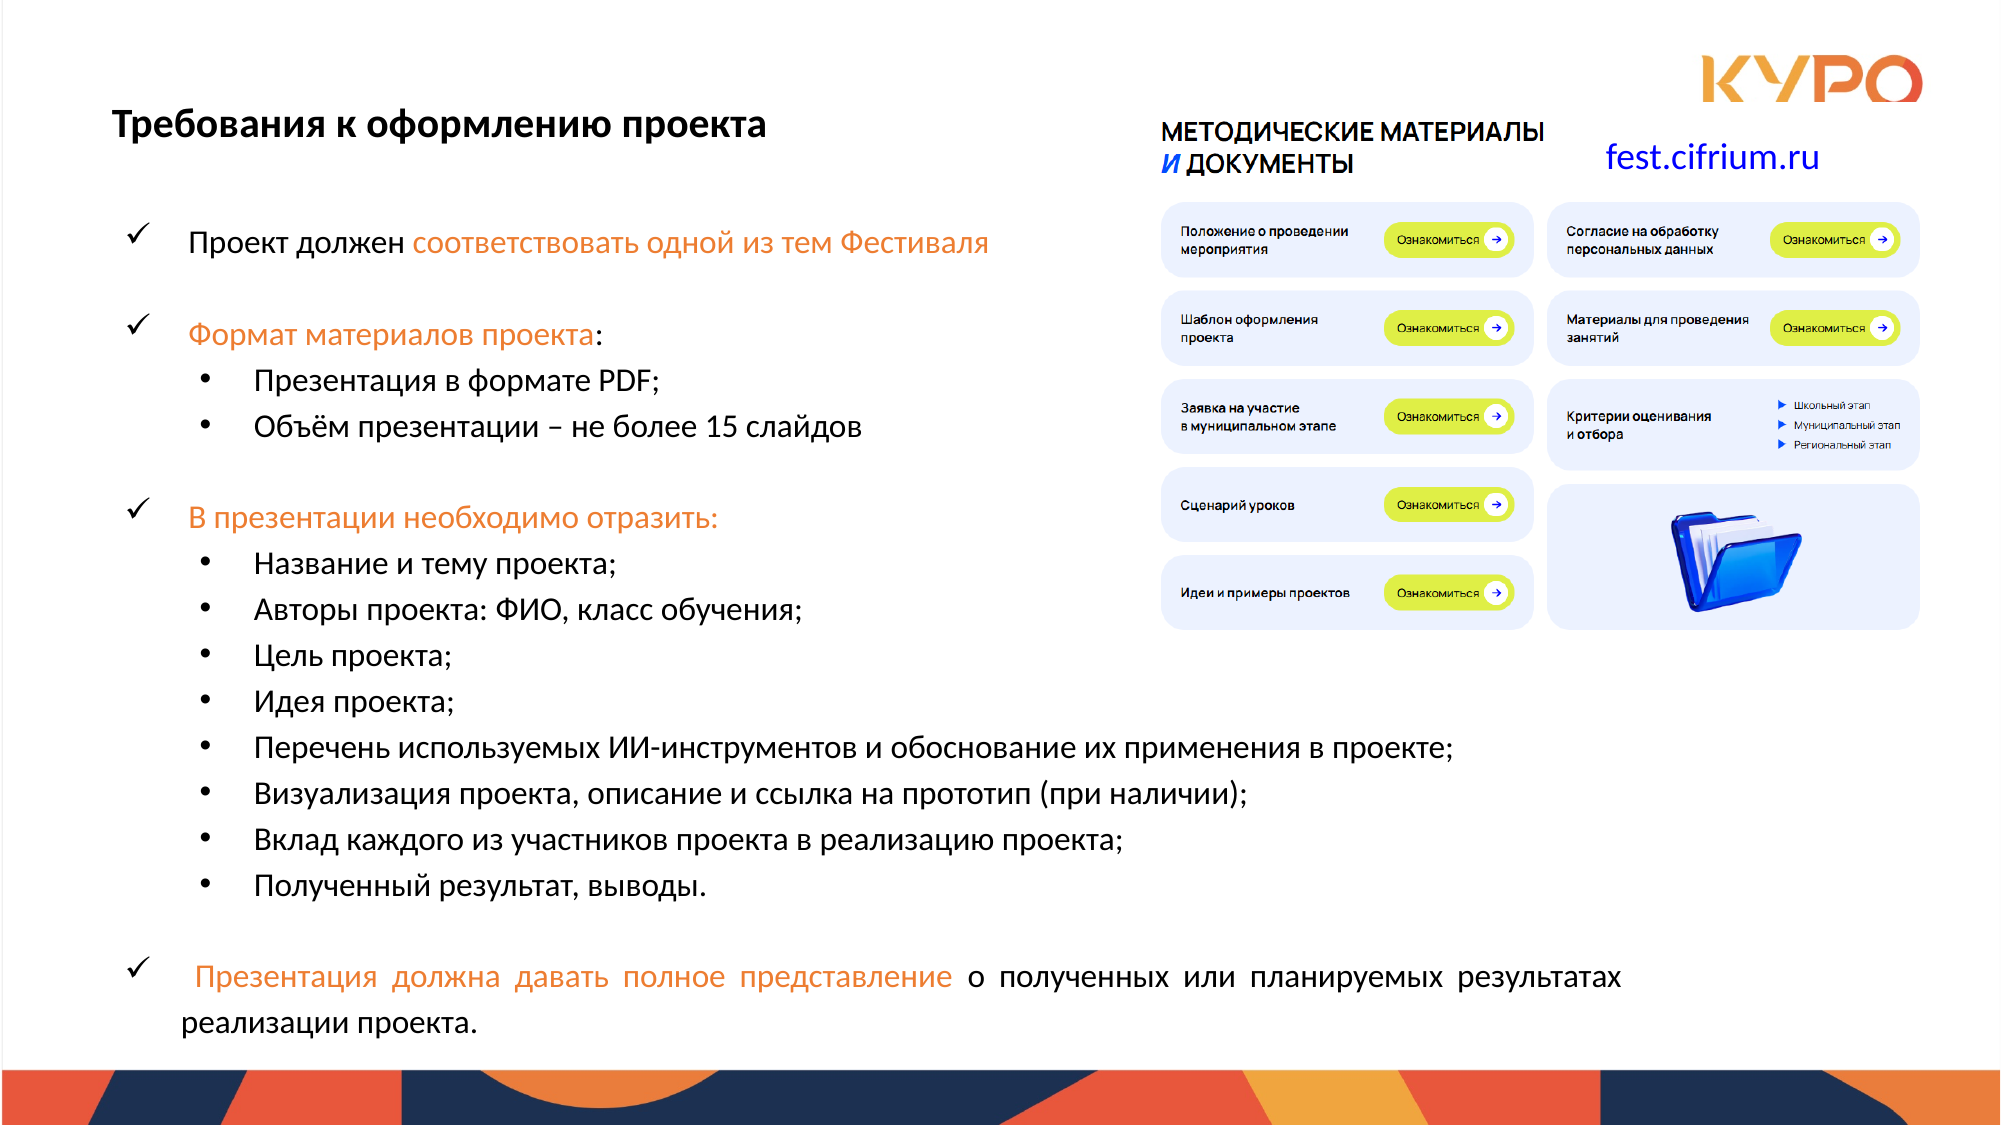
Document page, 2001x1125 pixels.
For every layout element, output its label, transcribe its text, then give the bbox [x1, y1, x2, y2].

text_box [1141, 101, 1933, 646]
text_box Требования к оформлению проекта [91, 76, 1668, 167]
picture [0, 0, 2001, 1125]
text_box Проект должен соответствовать одной из тем Фестиваля Формат материалов проекта: Презентация в формате PDF; Объём презентации – не более 15 слайдов В презентации необходимо отразить: Название и тему проекта; Авторы проекта: ФИО, класс обучения; Цель проекта; Идея проекта; Перечень используемых ИИ-инструментов и обоснование их применения в проекте; Визуализация проекта, описание и ссылка на прототип (при наличии); Вклад каждого из участников проекта в реализацию проекта; Полученный результат, выводы. Презентация должна давать полное представление о полученных или планируемых результатах реализации проекта. [109, 166, 1650, 1048]
